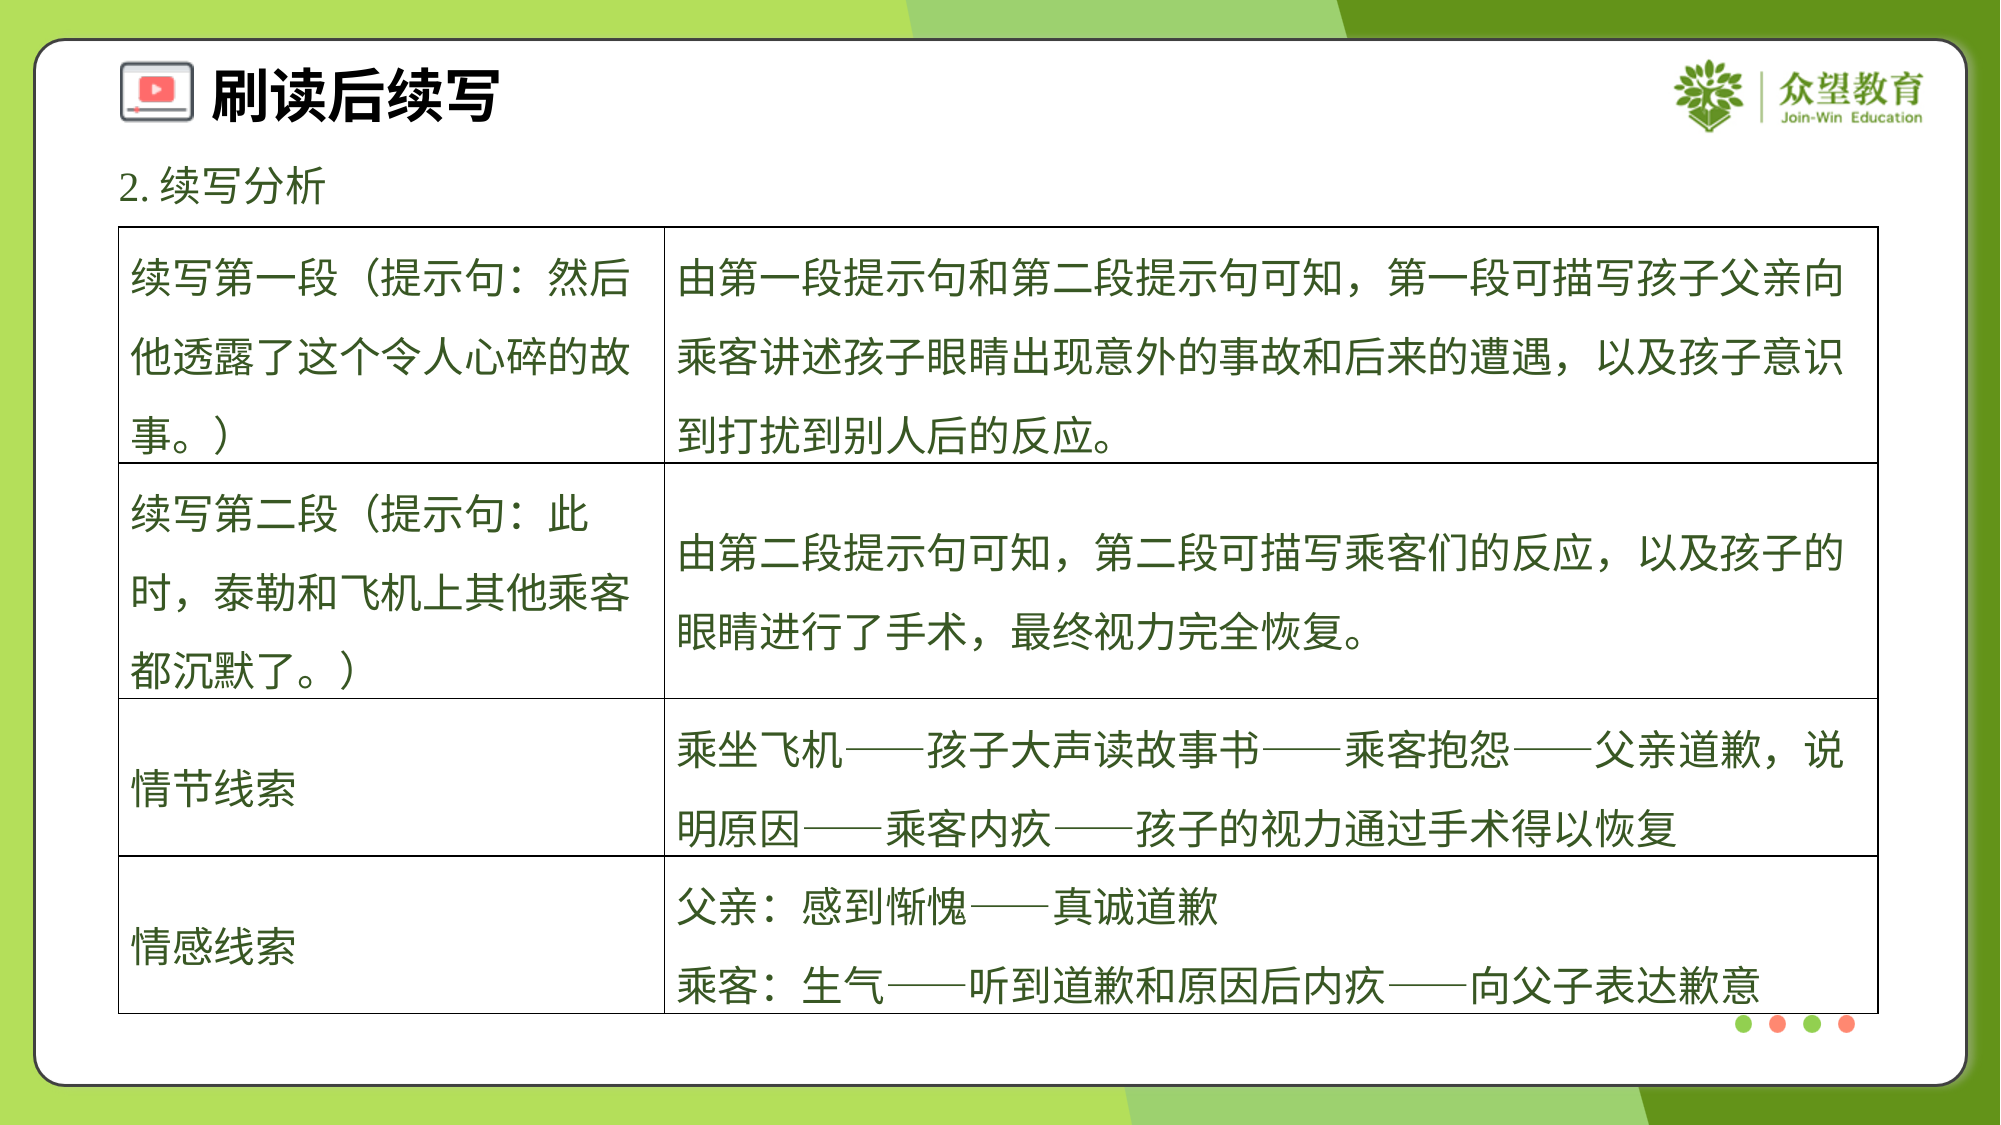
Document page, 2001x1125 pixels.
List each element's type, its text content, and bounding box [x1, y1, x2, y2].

text_box 2.续写分析 [118, 147, 1883, 206]
table_header 续写第一段（提示句：然后他透露了这个令人心碎的故事。） [119, 228, 664, 462]
table_cell 父亲：感到惭愧——真诚道歉 乘客：生气——听到道歉和原因后内疚——向父子表达歉意 [665, 857, 1877, 1013]
table_cell 由第二段提示句可知，第二段可描写乘客们的反应，以及孩子的眼睛进行了手术，最终视力完全恢复。 [665, 464, 1877, 698]
table_cell 乘坐飞机——孩子大声读故事书——乘客抱怨——父亲道歉，说明原因——乘客内疚——孩子的视力通过手术得以恢复 [665, 699, 1877, 855]
table_header 由第一段提示句和第二段提示句可知，第一段可描写孩子父亲向乘客讲述孩子眼睛出现意外的事故和后来的遭遇，以及孩子意识到打扰到别人后的反应。 [665, 228, 1877, 462]
table_cell 情感线索 [119, 857, 664, 1013]
table_cell 情节线索 [119, 699, 664, 855]
table_cell 续写第二段（提示句：此时，泰勒和飞机上其他乘客都沉默了。） [119, 464, 664, 698]
picture [0, 0, 2000, 1125]
